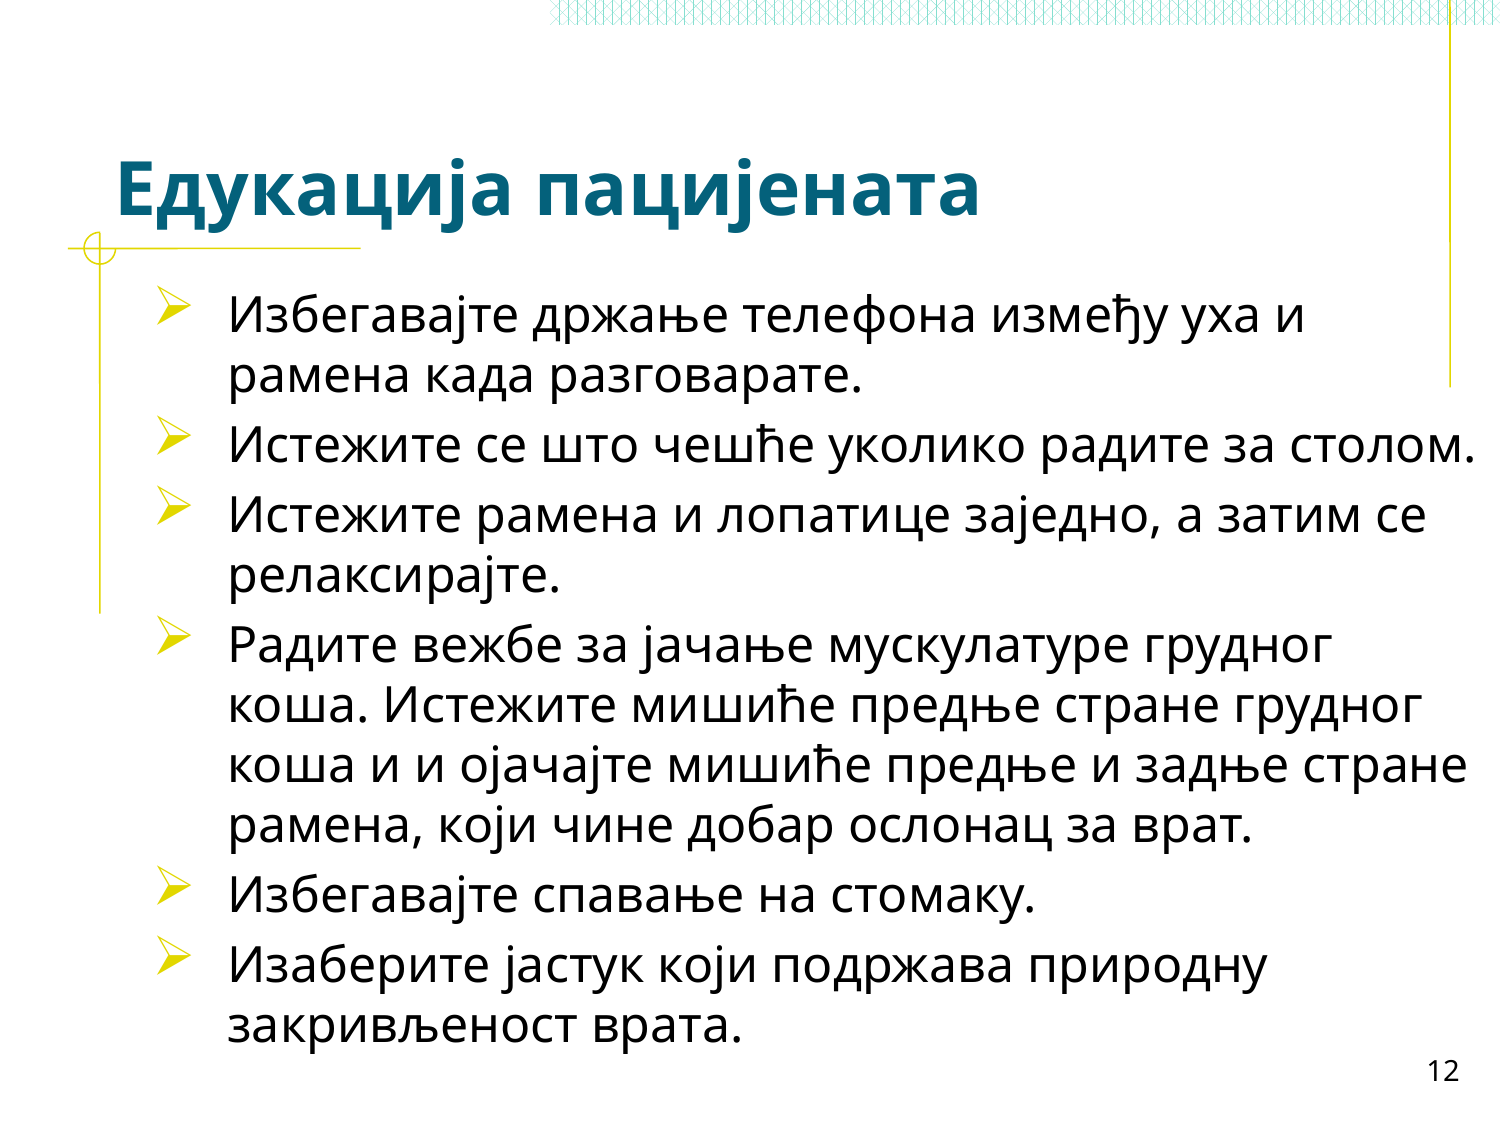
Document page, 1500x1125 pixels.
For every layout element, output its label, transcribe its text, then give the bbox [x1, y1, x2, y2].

list Избегавајте држање телефона између уха и рамена када разговарате. Истежите се што чешће уколико радите за столом. Истежите рамена и лопатице заједно, а затим се релаксирајте. Радите вежбе за јачање мускулатуре грудног коша. Истежите мишиће предње стране грудног коша и и ојачајте мишиће предње и задње стране рамена, који чине добар ослонац за врат. Избегавајте спавање на стомаку. Изаберите јастук који подржава природну закривљеност врата. [137, 274, 1500, 951]
slide_number 12 [1162, 1025, 1475, 1100]
title Едукација пацијената [99, 49, 1376, 238]
